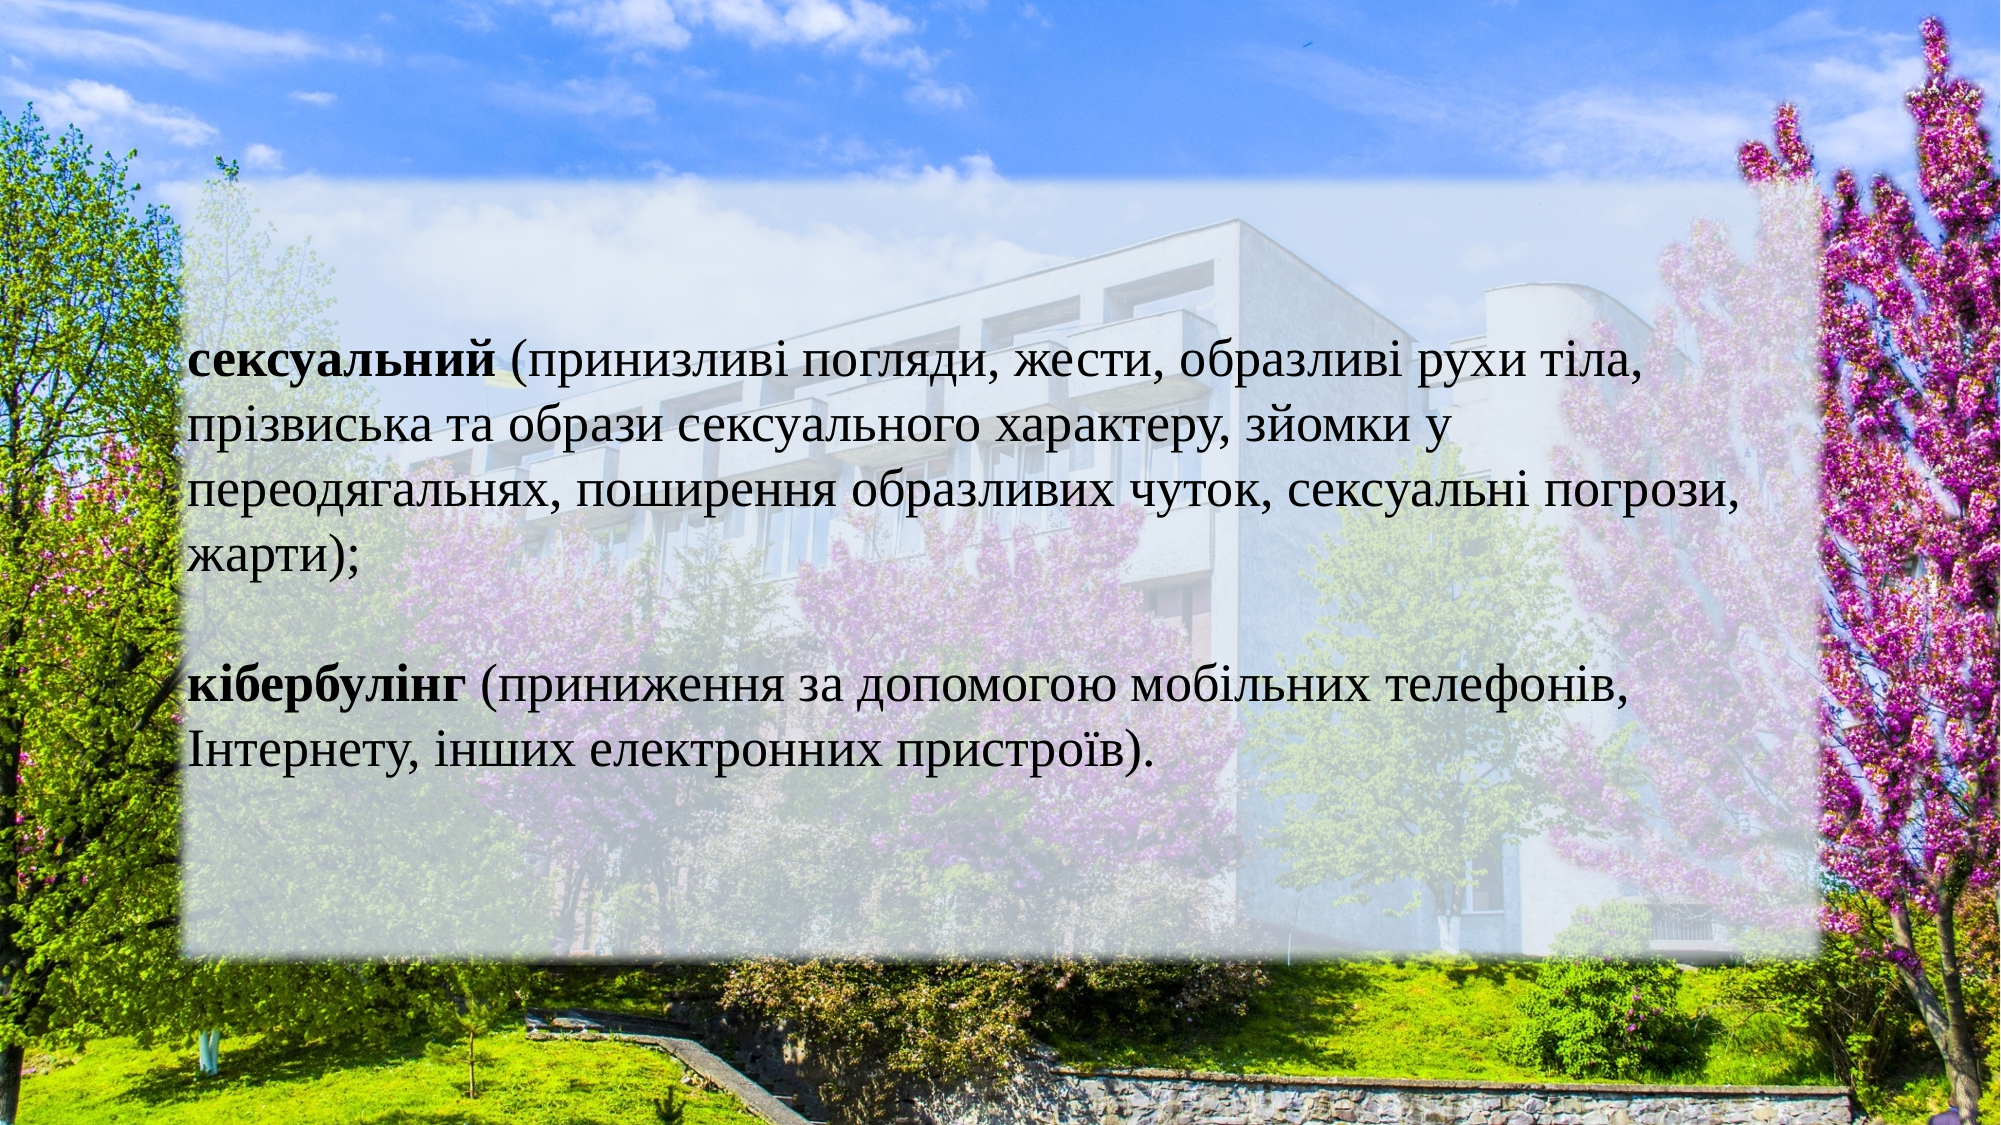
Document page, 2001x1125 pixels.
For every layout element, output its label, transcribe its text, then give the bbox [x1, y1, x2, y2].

text_box сексуальний (принизливі погляди, жести, образливі рухи тіла, прізвиська та образи сексуального характеру, зйомки у переодягальнях, поширення образливих чуток, сексуальні погрози, жарти); кібербулінг (приниження за допомогою мобільних телефонів, Інтернету, інших електронних пристроїв). [189, 188, 1812, 950]
picture [0, 0, 2001, 1125]
